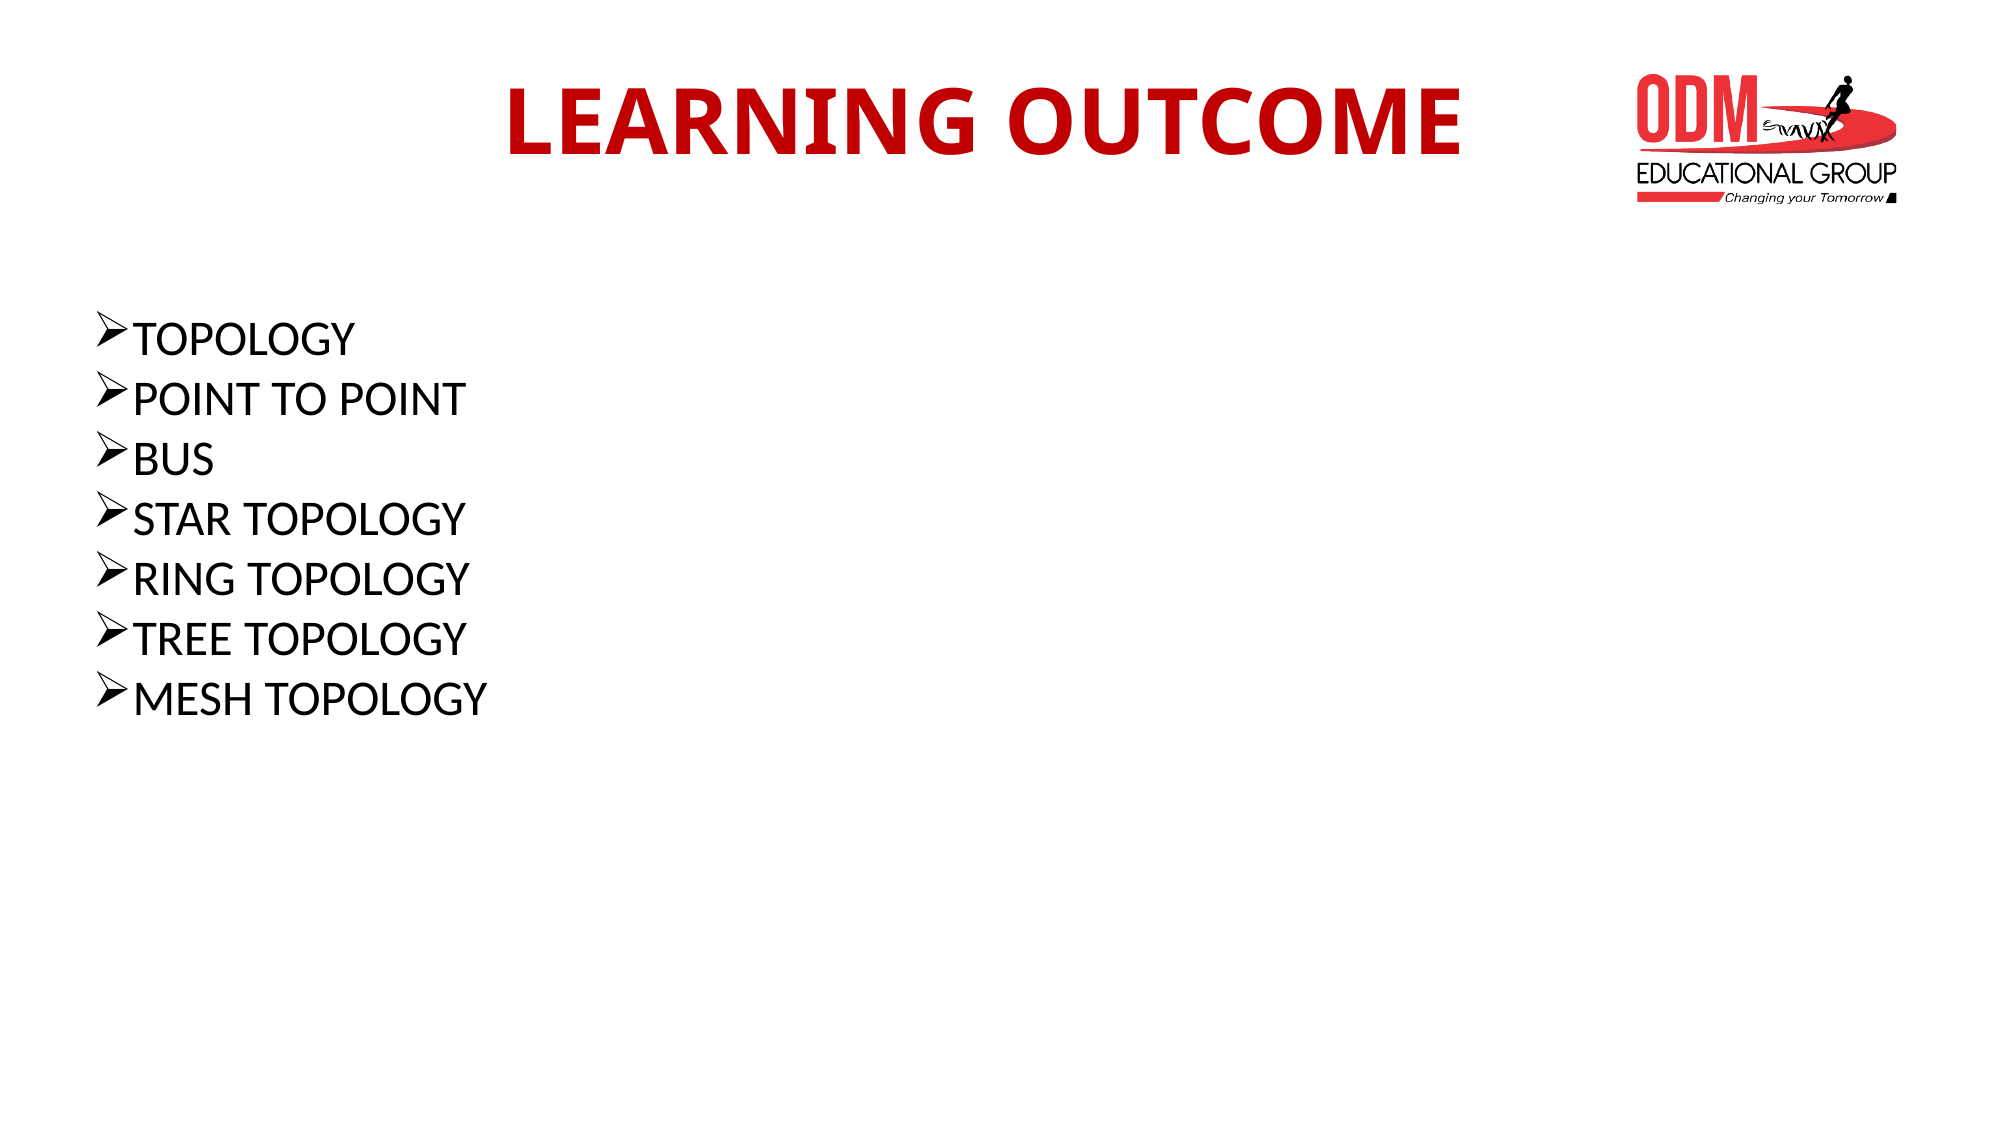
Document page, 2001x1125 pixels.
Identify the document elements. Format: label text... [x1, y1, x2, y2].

title LEARNING OUTCOME [121, 39, 1847, 211]
text_box TOPOLOGY POINT TO POINT BUS STAR TOPOLOGY RING TOPOLOGY TREE TOPOLOGY MESH TOPOLOGY [78, 248, 1897, 864]
text_box [1637, 74, 1897, 204]
